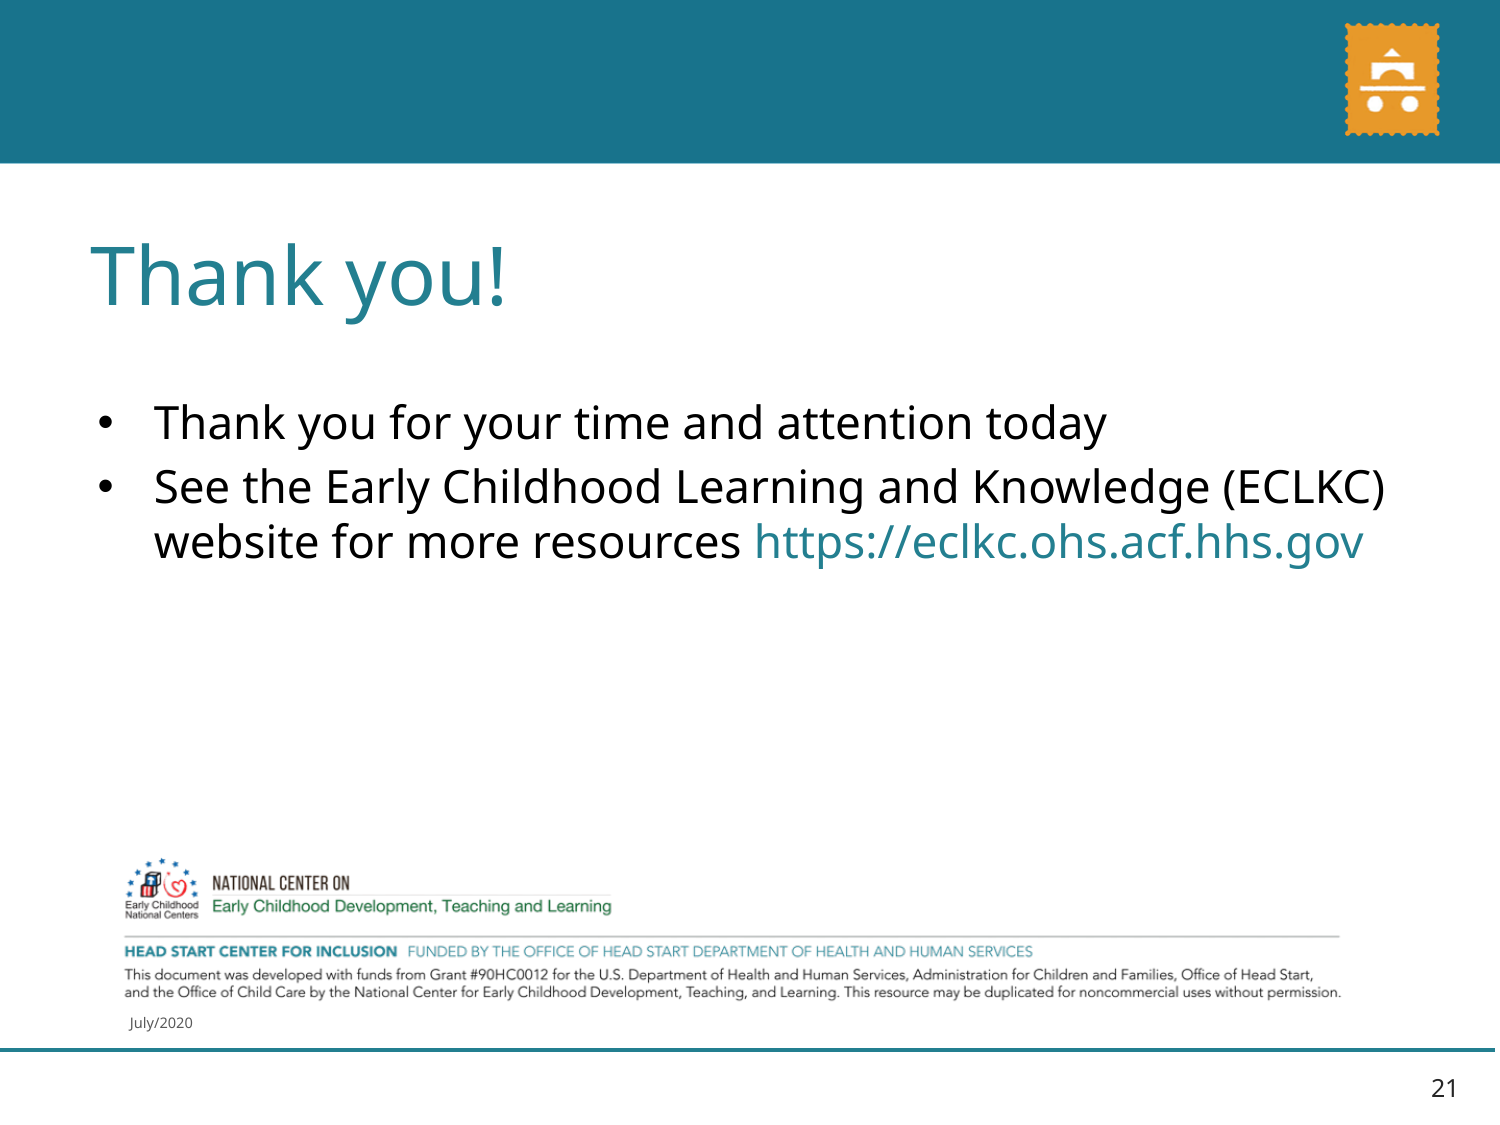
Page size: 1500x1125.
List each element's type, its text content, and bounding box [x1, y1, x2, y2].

picture [0, 0, 1500, 1125]
text_box Thank you! [74, 216, 1500, 330]
text_box Thank you for your time and attention today See the Early Childhood Learning and Knowledge (ECLKC) website for more resources https://eclkc.ohs.acf.hhs.gov [82, 331, 1433, 794]
text_box 21 [1416, 1065, 1500, 1125]
